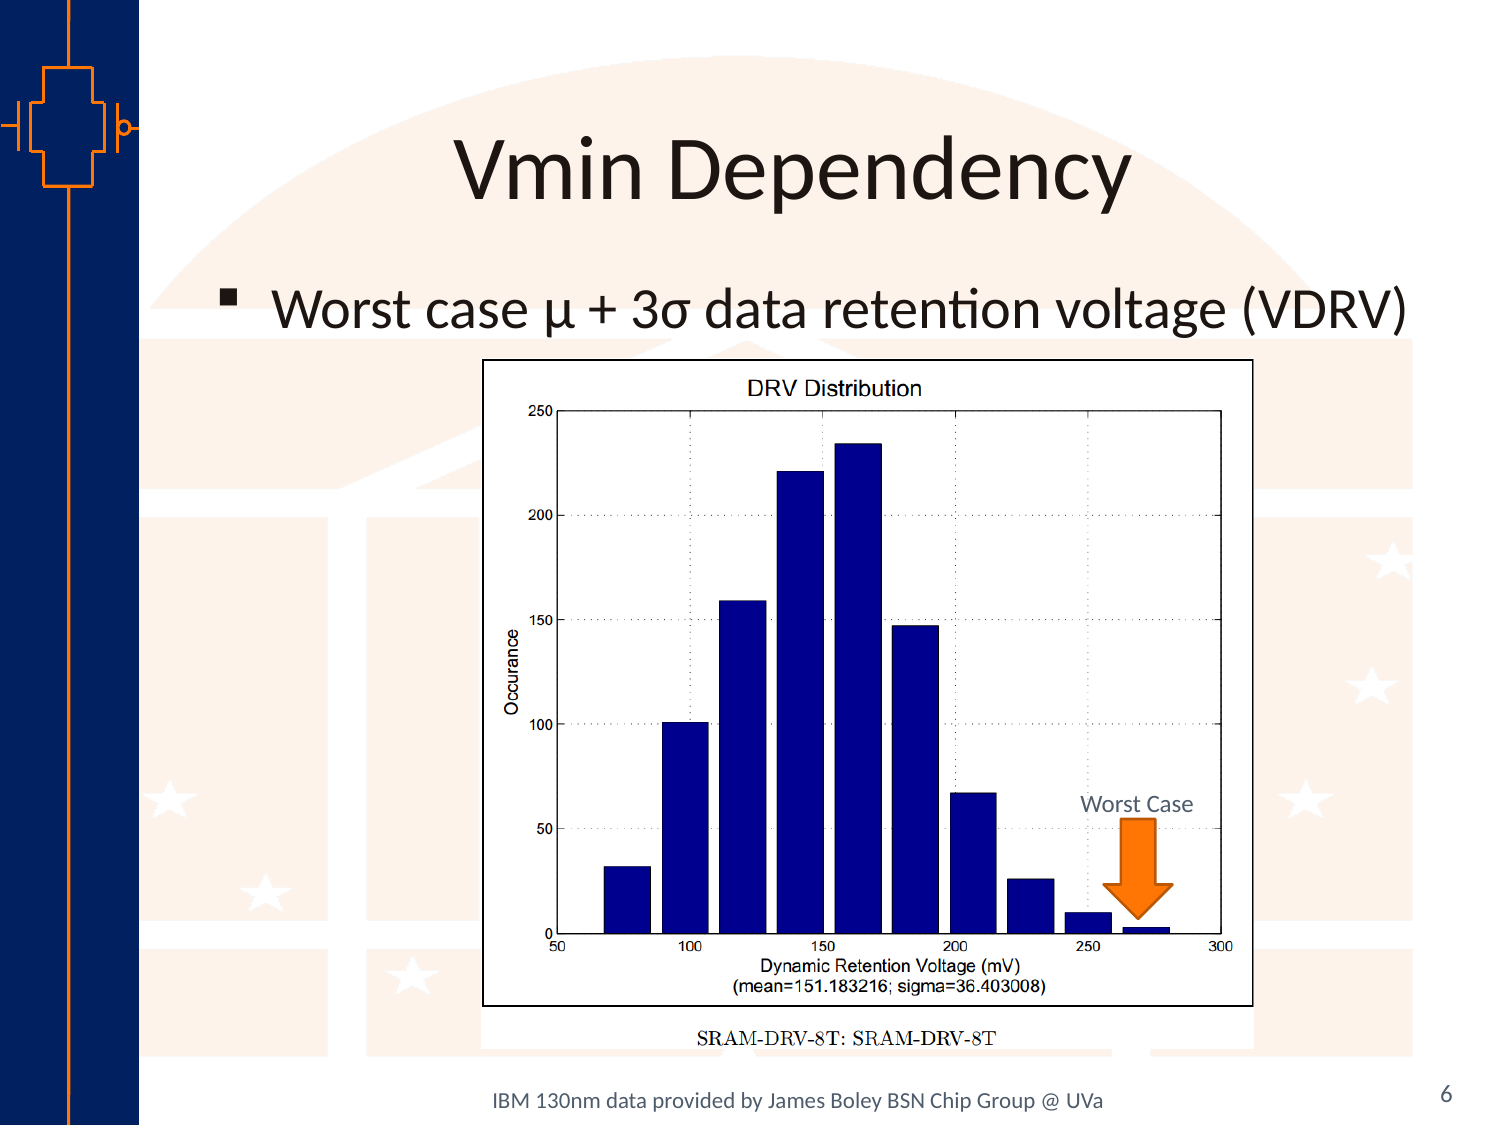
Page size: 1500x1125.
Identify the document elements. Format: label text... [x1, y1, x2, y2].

slide_number 6 [1425, 1062, 1488, 1123]
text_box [477, 358, 1254, 1122]
title Vmin Dependency [200, 37, 1388, 225]
list Worst case μ + 3σ data retention voltage (VDRV) [200, 262, 1425, 988]
